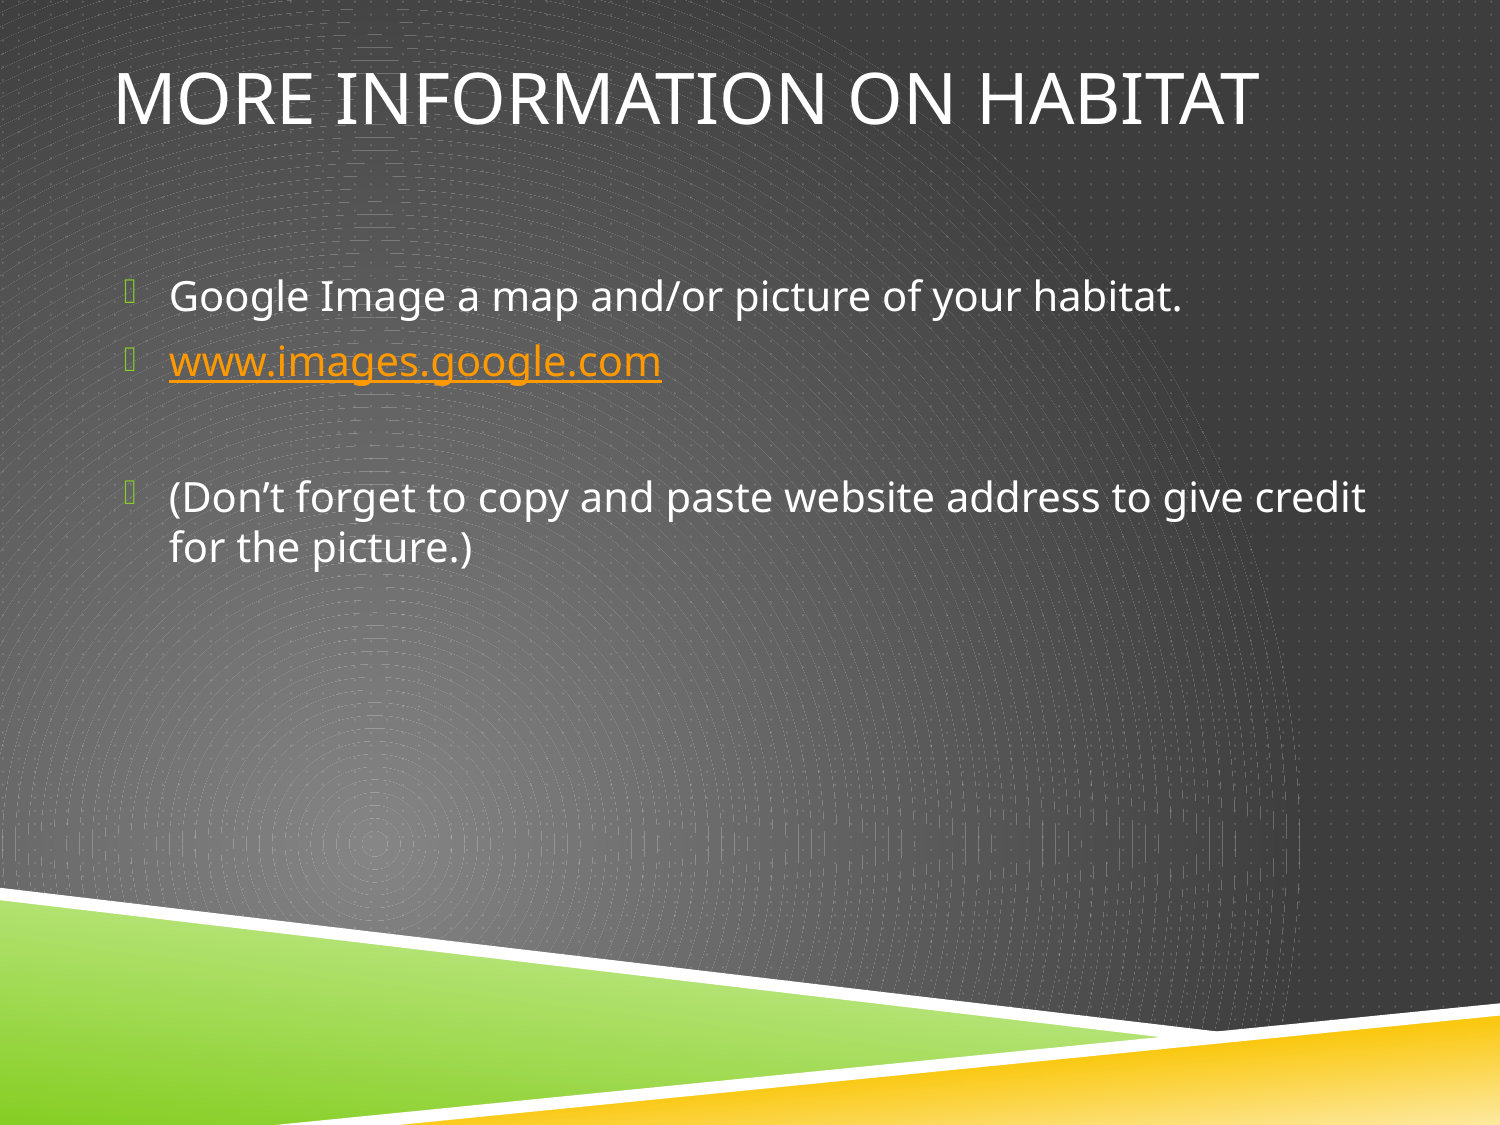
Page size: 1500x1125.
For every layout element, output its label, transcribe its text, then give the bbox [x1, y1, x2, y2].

list Google Image a map and/or picture of your habitat. www.images.google.com (Don’t forget to copy and paste website address to give credit for the picture.) [112, 262, 1388, 875]
title More Information on Habitat [112, 45, 1388, 233]
